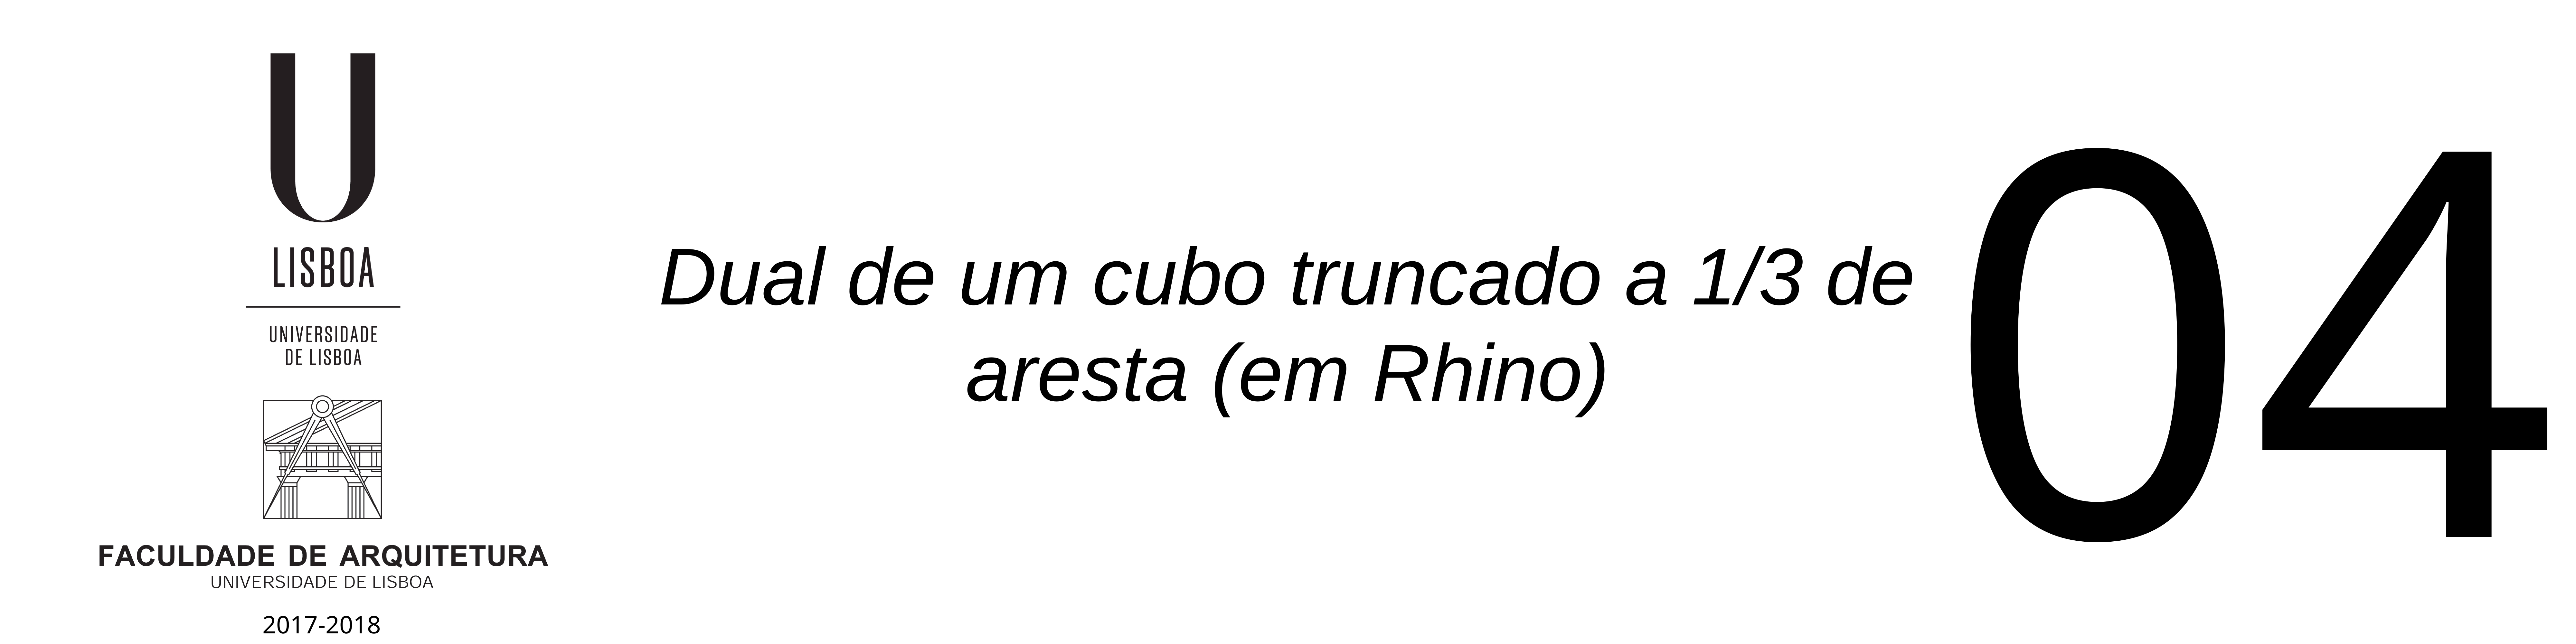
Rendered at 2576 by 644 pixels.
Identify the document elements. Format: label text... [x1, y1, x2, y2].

text_box 2017-2018 [0, 603, 644, 644]
picture [80, 14, 566, 611]
text_box 04 [1929, 0, 2573, 644]
text_box Dual de um cubo truncado a 1/3 de aresta (em Rhino) [645, 0, 1930, 642]
